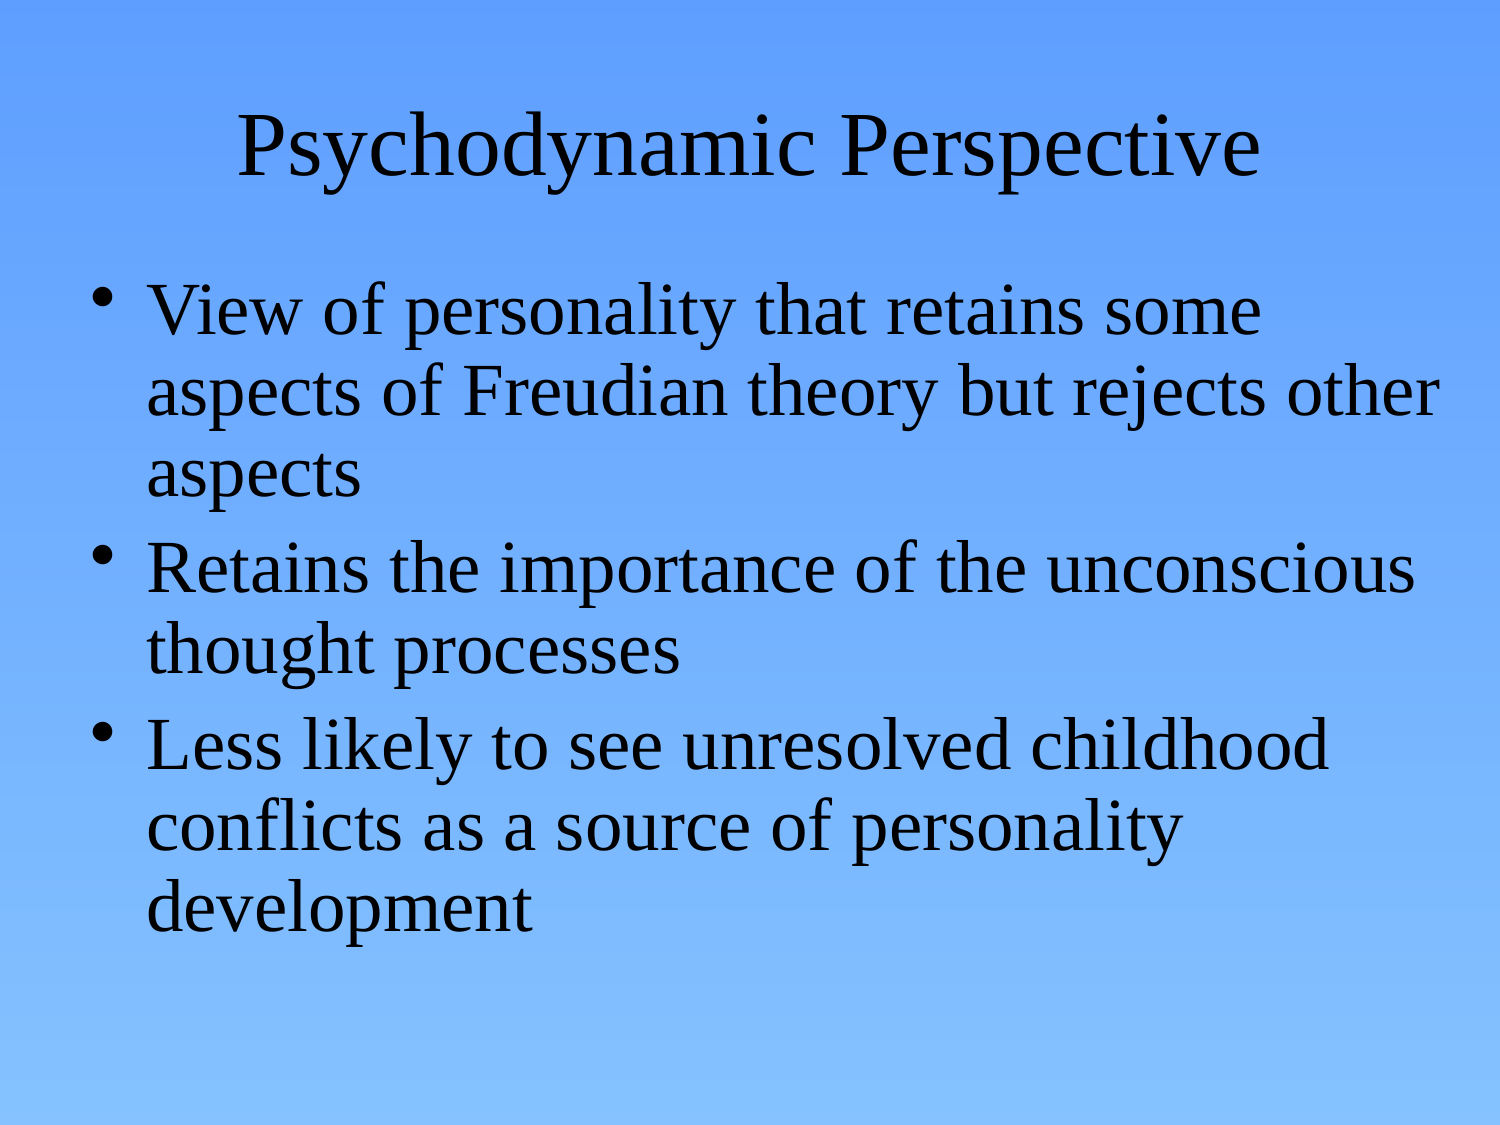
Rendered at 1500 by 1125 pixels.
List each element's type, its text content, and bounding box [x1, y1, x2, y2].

list View of personality that retains some aspects of Freudian theory but rejects other aspects Retains the importance of the unconscious thought processes Less likely to see unresolved childhood conflicts as a source of personality development [74, 262, 1476, 1006]
title Psychodynamic Perspective [74, 44, 1426, 233]
